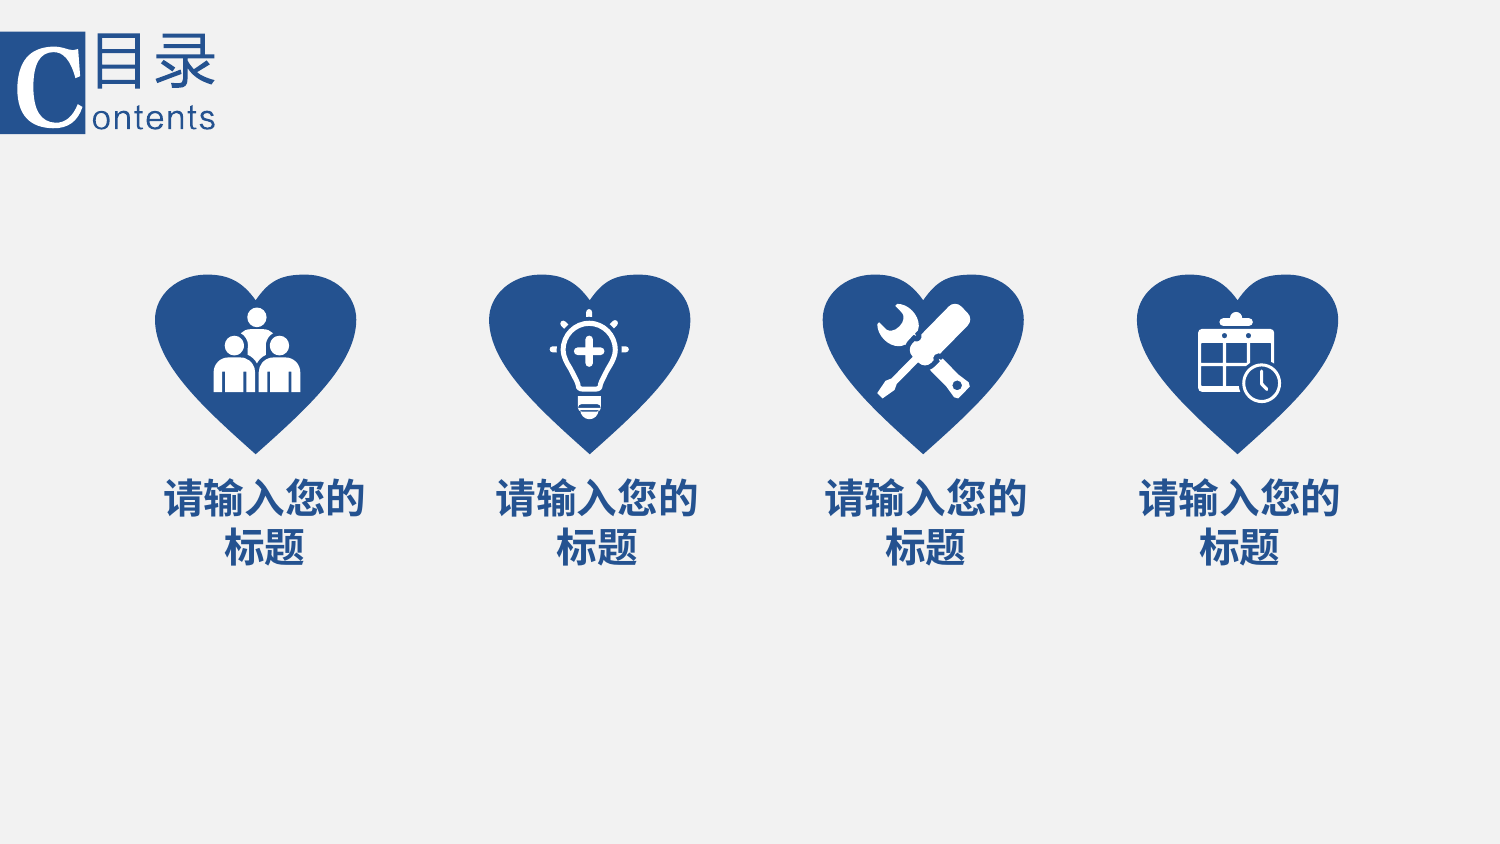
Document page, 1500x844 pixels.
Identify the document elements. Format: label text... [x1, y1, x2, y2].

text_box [154, 274, 357, 455]
text_box 请输入您的标题 [141, 466, 389, 579]
text_box [146, 110, 164, 130]
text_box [489, 274, 691, 455]
text_box [199, 110, 215, 130]
text_box 请输入您的标题 [473, 466, 722, 579]
text_box [187, 104, 197, 130]
text_box [17, 46, 83, 129]
text_box [0, 31, 86, 135]
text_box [1136, 274, 1339, 455]
text_box [168, 110, 184, 130]
text_box 请输入您的标题 [801, 466, 1050, 579]
text_box [115, 110, 130, 130]
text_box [822, 274, 1024, 455]
text_box [155, 33, 215, 88]
text_box 请输入您的标题 [1116, 466, 1364, 579]
text_box [134, 104, 144, 130]
text_box [97, 33, 140, 89]
text_box [92, 110, 110, 130]
